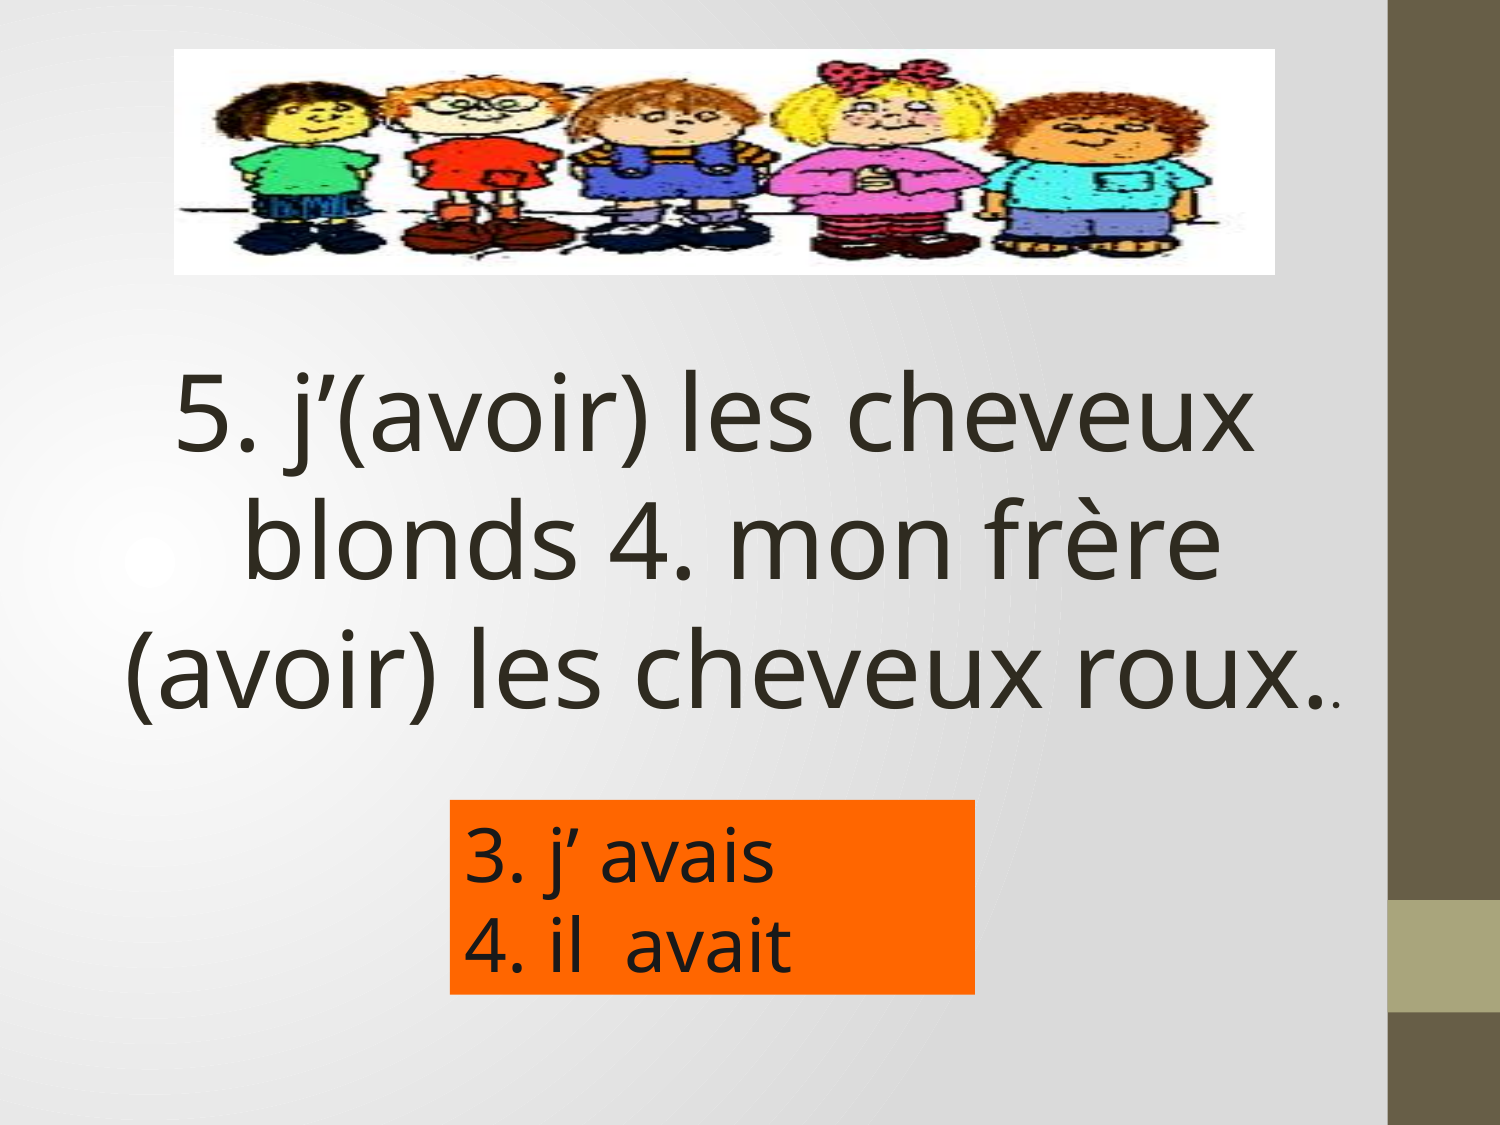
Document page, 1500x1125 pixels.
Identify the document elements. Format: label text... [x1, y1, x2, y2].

text_box 3. j’ avais 4. il avait [449, 799, 975, 995]
list 5. j’(avoir) les cheveux blonds 4. mon frère (avoir) les cheveux roux.. [50, 337, 1363, 744]
picture [174, 49, 1276, 276]
